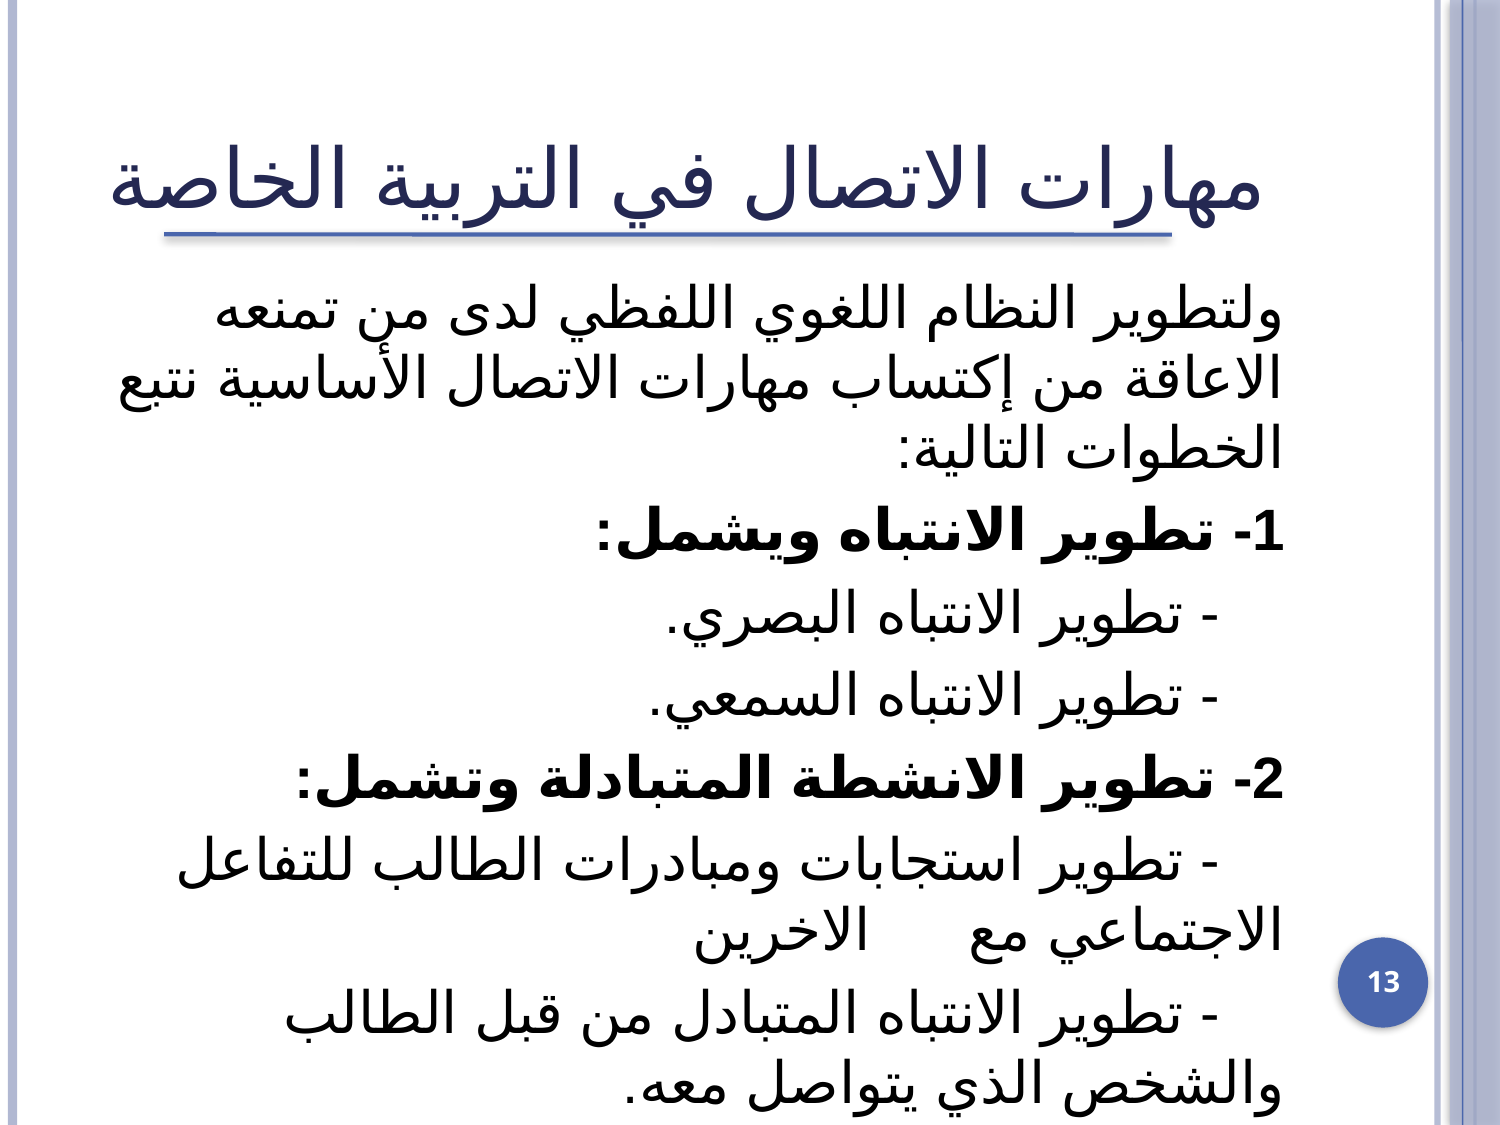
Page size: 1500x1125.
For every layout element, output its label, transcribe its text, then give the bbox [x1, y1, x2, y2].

list ولتطوير النظام اللغوي اللفظي لدى من تمنعه الاعاقة من إكتساب مهارات الاتصال الأساسية نتبع الخطوات التالية: 1- تطوير الانتباه ويشمل: - تطوير الانتباه البصري. - تطوير الانتباه السمعي. 2- تطوير الانشطة المتبادلة وتشمل: - تطوير استجابات ومبادرات الطالب للتفاعل الاجتماعي مع الاخرين - تطوير الانتباه المتبادل من قبل الطالب والشخص الذي يتواصل معه. [74, 262, 1301, 1063]
title مهارات الاتصال في التربية الخاصة [75, 45, 1300, 233]
slide_number 13 [1333, 940, 1434, 1026]
